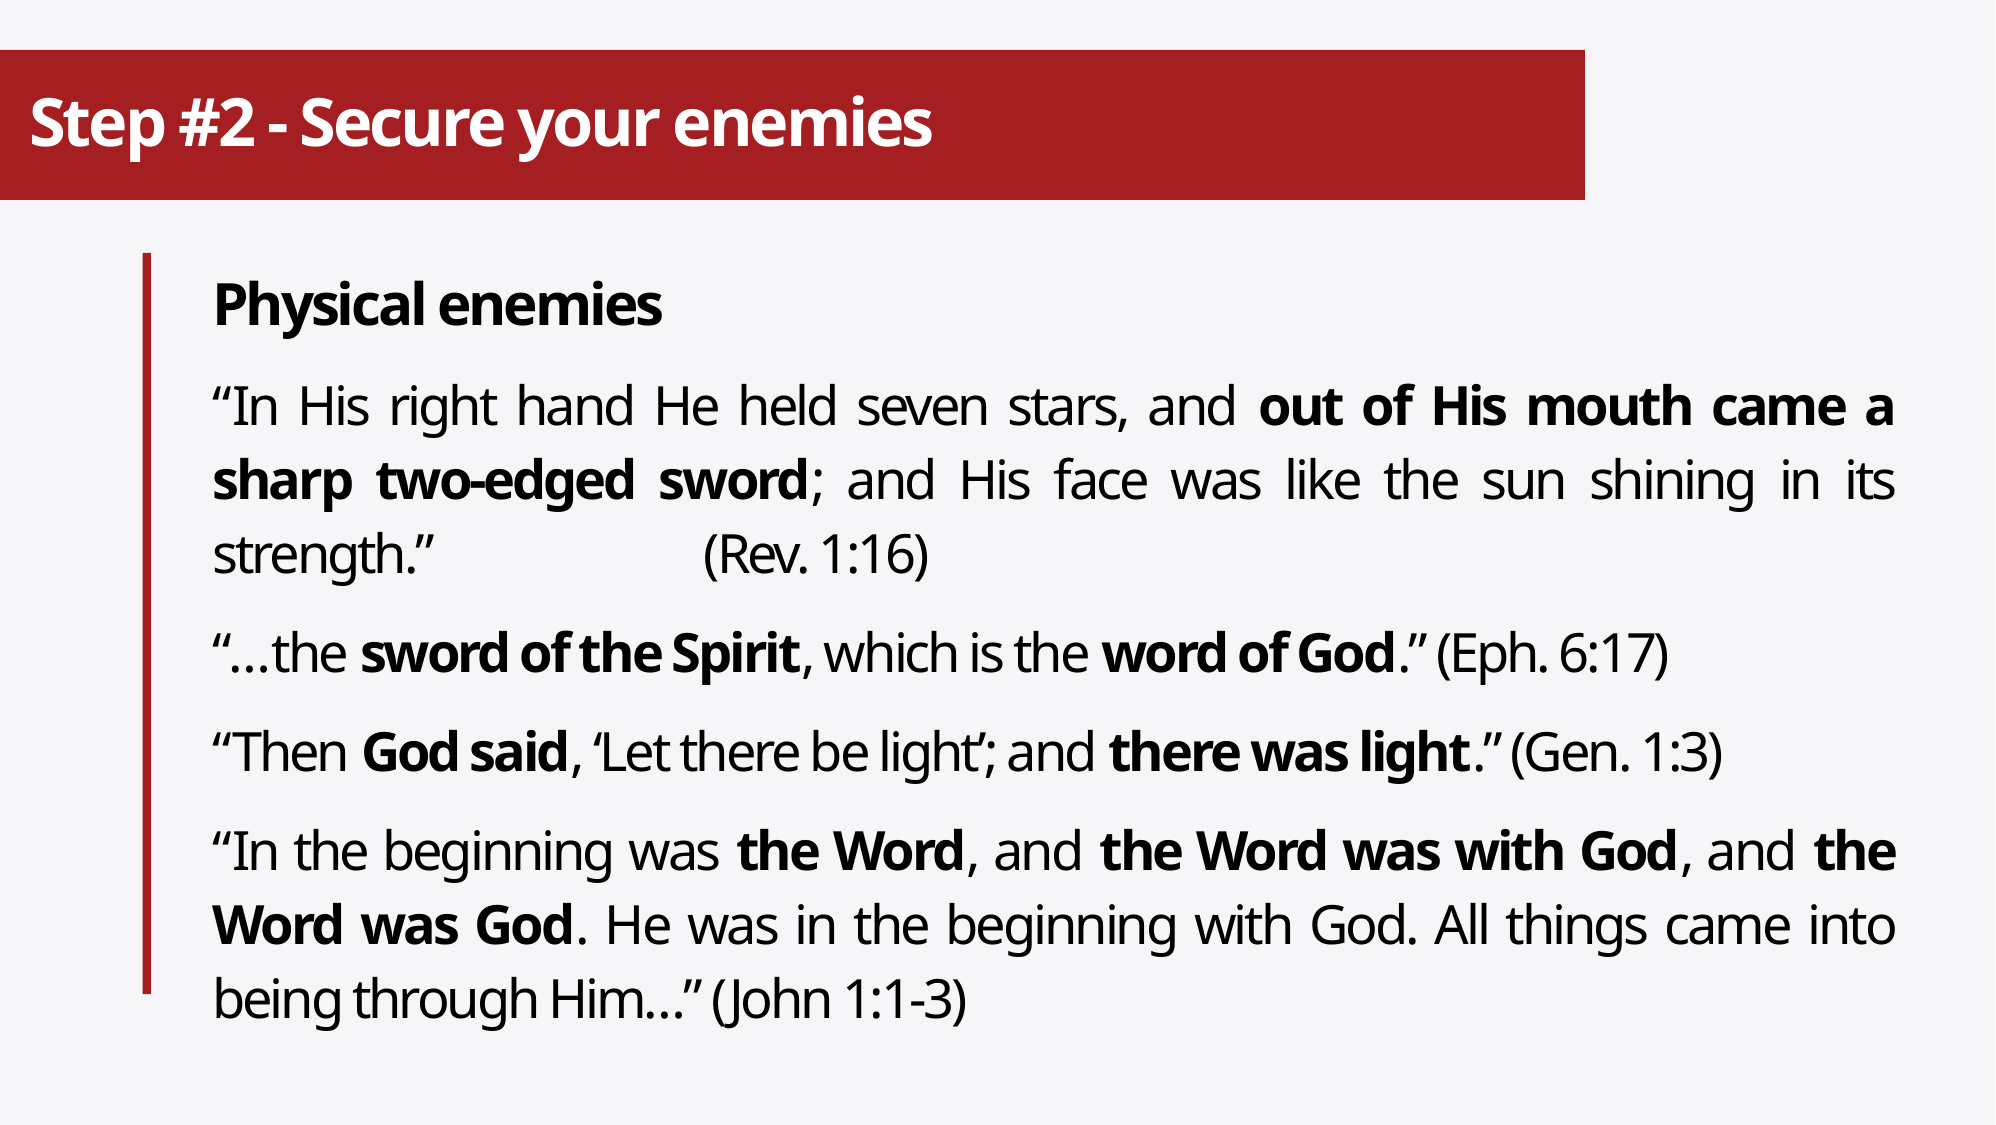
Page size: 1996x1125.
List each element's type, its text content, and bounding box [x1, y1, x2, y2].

title Step #2 - Secure your enemies [14, 62, 1810, 188]
subtitle Physical enemies “In His right hand He held seven stars, and out of His mouth came a sharp two-edged sword; and His face was like the sun shining in its strength.” (Rev. 1:16) “…the sword of the Spirit, which is the word of God.” (Eph. 6:17) “Then God said, ‘Let there be light’; and there was light.” (Gen. 1:3) “In the beginning was the Word, and the Word was with God, and the Word was God. He was in the beginning with God. All things came into being through Him…” (John 1:1-3) [197, 249, 1910, 1000]
